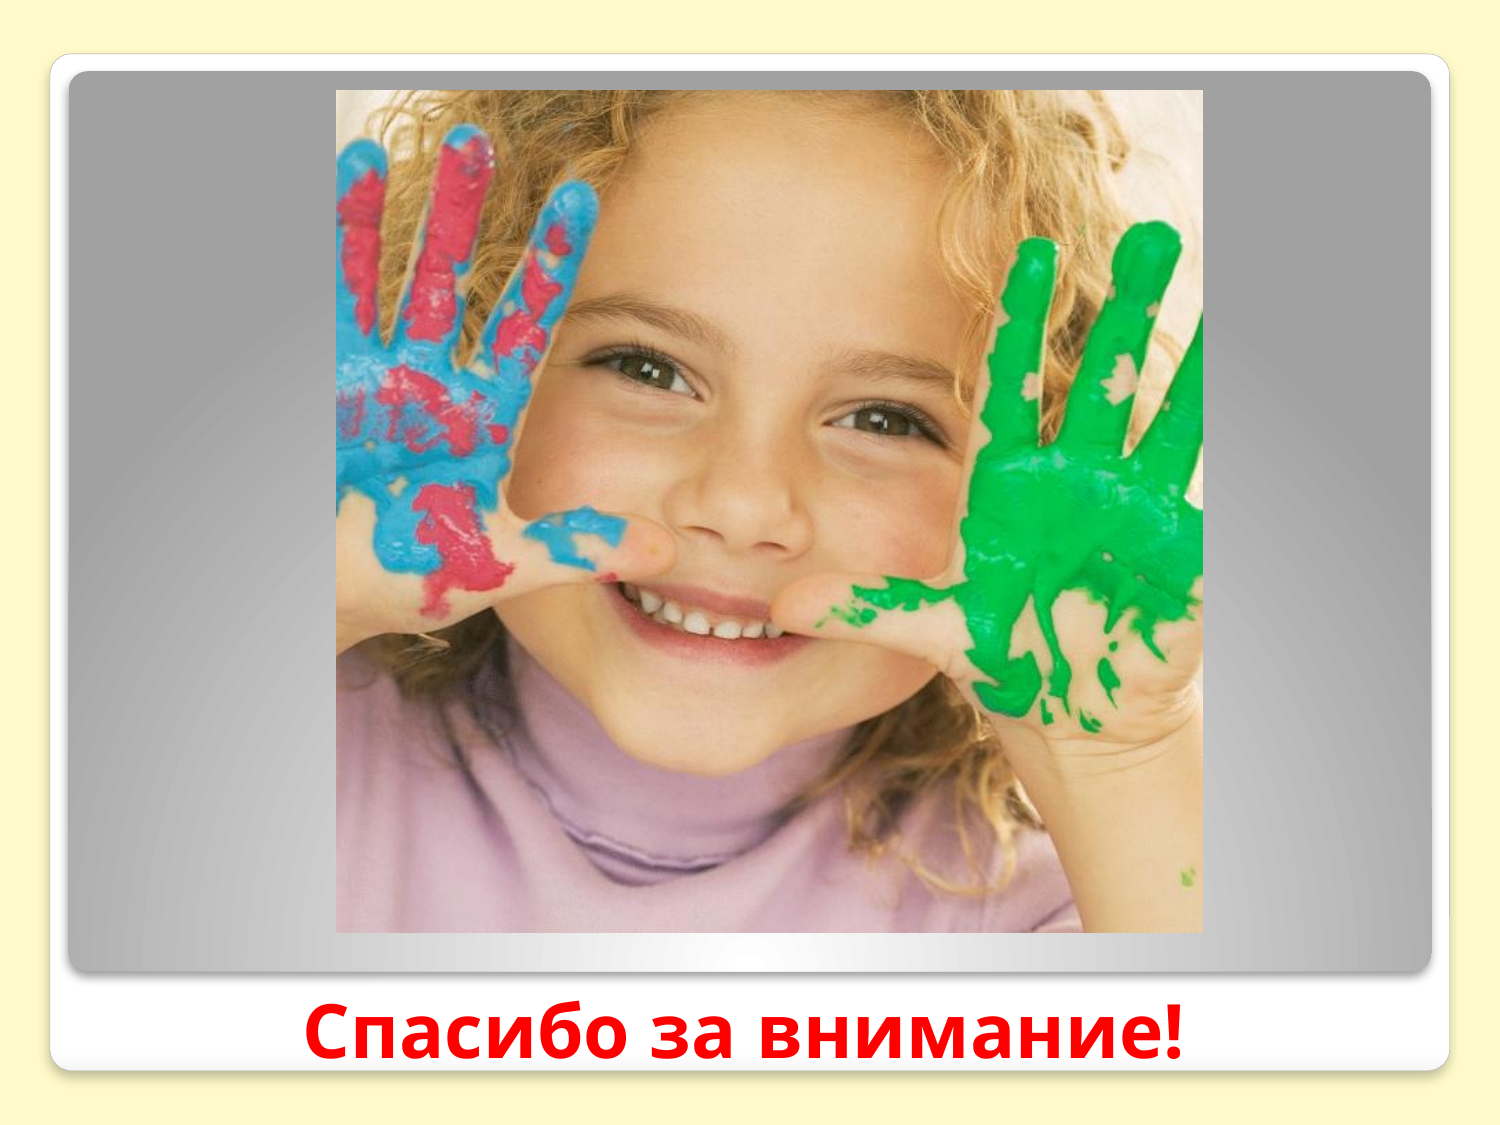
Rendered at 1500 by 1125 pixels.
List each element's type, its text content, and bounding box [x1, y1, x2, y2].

picture [336, 89, 1203, 933]
text_box Спасибо за внимание! [88, 976, 1400, 1081]
